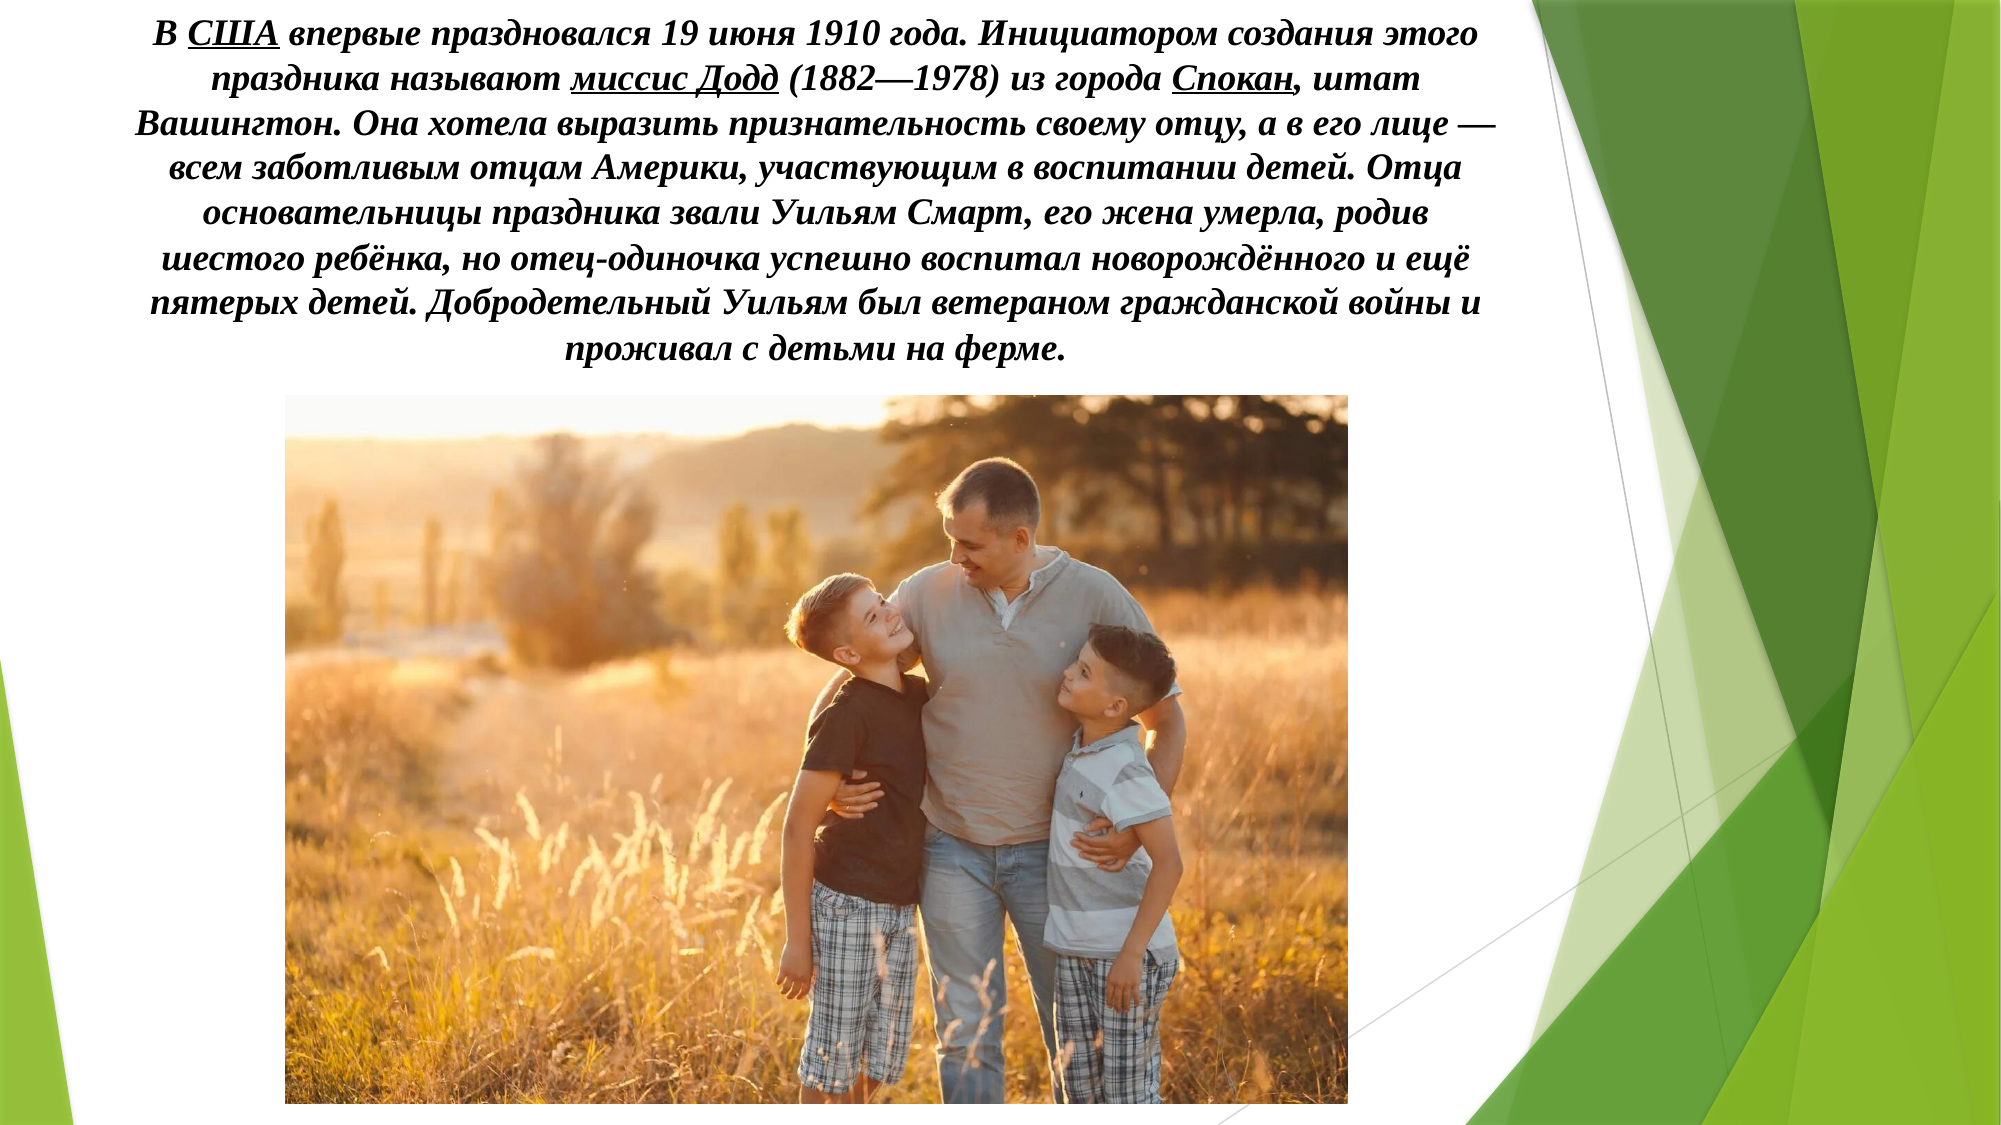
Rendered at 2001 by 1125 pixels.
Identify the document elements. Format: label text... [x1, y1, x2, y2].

picture [284, 394, 1349, 1105]
title В США впервые праздновался 19 июня 1910 года. Инициатором создания этого праздника называют миссис Додд (1882—1978) из города Спокан, штат Вашингтон. Она хотела выразить признательность своему отцу, а в его лице — всем заботливым отцам Америки, участвующим в воспитании детей. Отца основательницы праздника звали Уильям Смарт, его жена умерла, родив шестого ребёнка, но отец-одиночка успешно воспитал новорождённого и ещё пятерых детей. Добродетельный Уильям был ветераном гражданской войны и проживал с детьми на ферме. [111, 0, 1522, 217]
